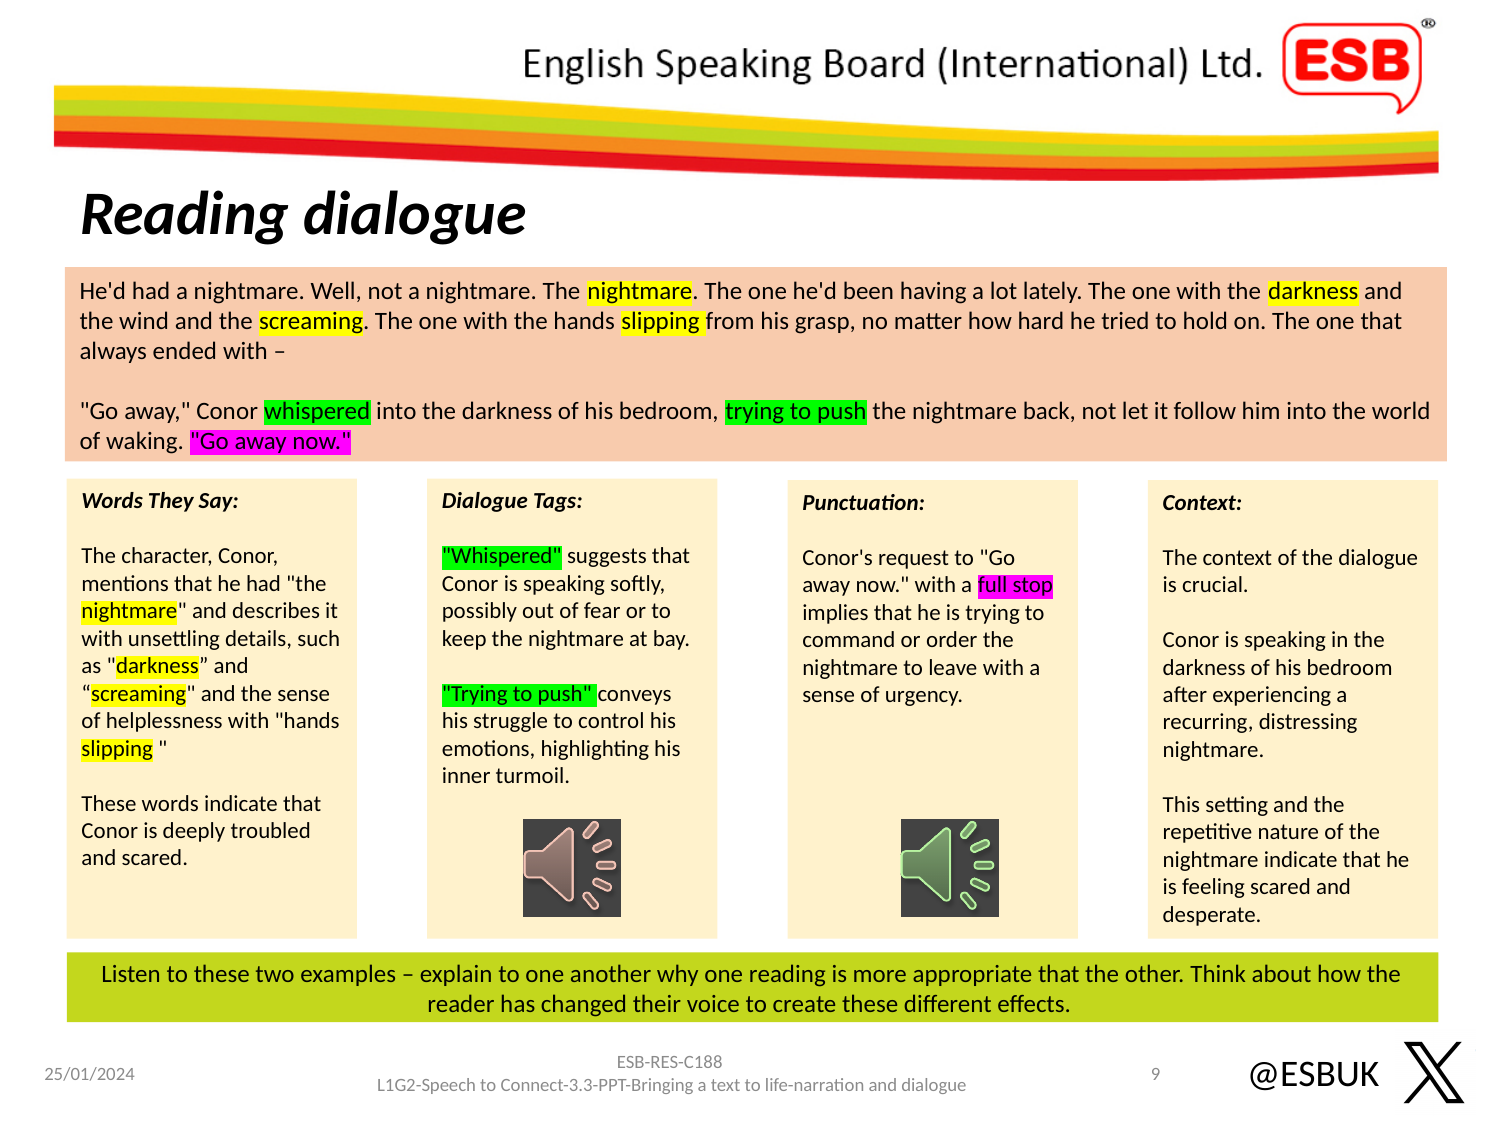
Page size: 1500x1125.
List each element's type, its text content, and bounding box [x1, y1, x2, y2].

text_box Context: The context of the dialogue is crucial. Conor is speaking in the darkness of his bedroom after experiencing a recurring, distressing nightmare. This setting and the repetitive nature of the nightmare indicate that he is feeling scared and desperate. [1147, 480, 1439, 939]
text_box He'd had a nightmare. Well, not a nightmare. The nightmare. The one he'd been having a lot lately. The one with the darkness and the wind and the screaming. The one with the hands slipping from his grasp, no matter how hard he tried to hold on. The one that always ended with – "Go away," Conor whispered into the darkness of his bedroom, trying to push the nightmare back, not let it follow him into the world of waking. "Go away now." [64, 267, 1447, 462]
title Reading dialogue [64, 173, 1359, 256]
picture [0, 0, 1500, 189]
text_box Dialogue Tags: "Whispered" suggests that Conor is speaking softly, possibly out of fear or to keep the nightmare at bay. "Trying to push" conveys his struggle to control his emotions, highlighting his inner turmoil. [427, 478, 718, 939]
picture [522, 818, 623, 919]
picture [1395, 1029, 1476, 1116]
text_box Punctuation: Conor's request to "Go away now." with a full stop implies that he is trying to command or order the nightmare to leave with a sense of urgency. [787, 480, 1078, 939]
text_box Listen to these two examples – explain to one another why one reading is more appropriate that the other. Think about how the reader has changed their voice to create these different effects. [66, 951, 1439, 1023]
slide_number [29, 1042, 357, 1103]
picture [900, 818, 1001, 919]
footer ESB-RES-C188 L1G2-Speech to Connect-3.3-PPT-Bringing a text to life-narration and dialogue [357, 1042, 930, 1103]
text_box Words They Say: The character, Conor, mentions that he had "the nightmare" and describes it with unsettling details, such as "darkness” and “screaming" and the sense of helplessness with "hands slipping " These words indicate that Conor is deeply troubled and scared. [66, 478, 357, 939]
slide_number 9 [930, 1042, 1176, 1103]
